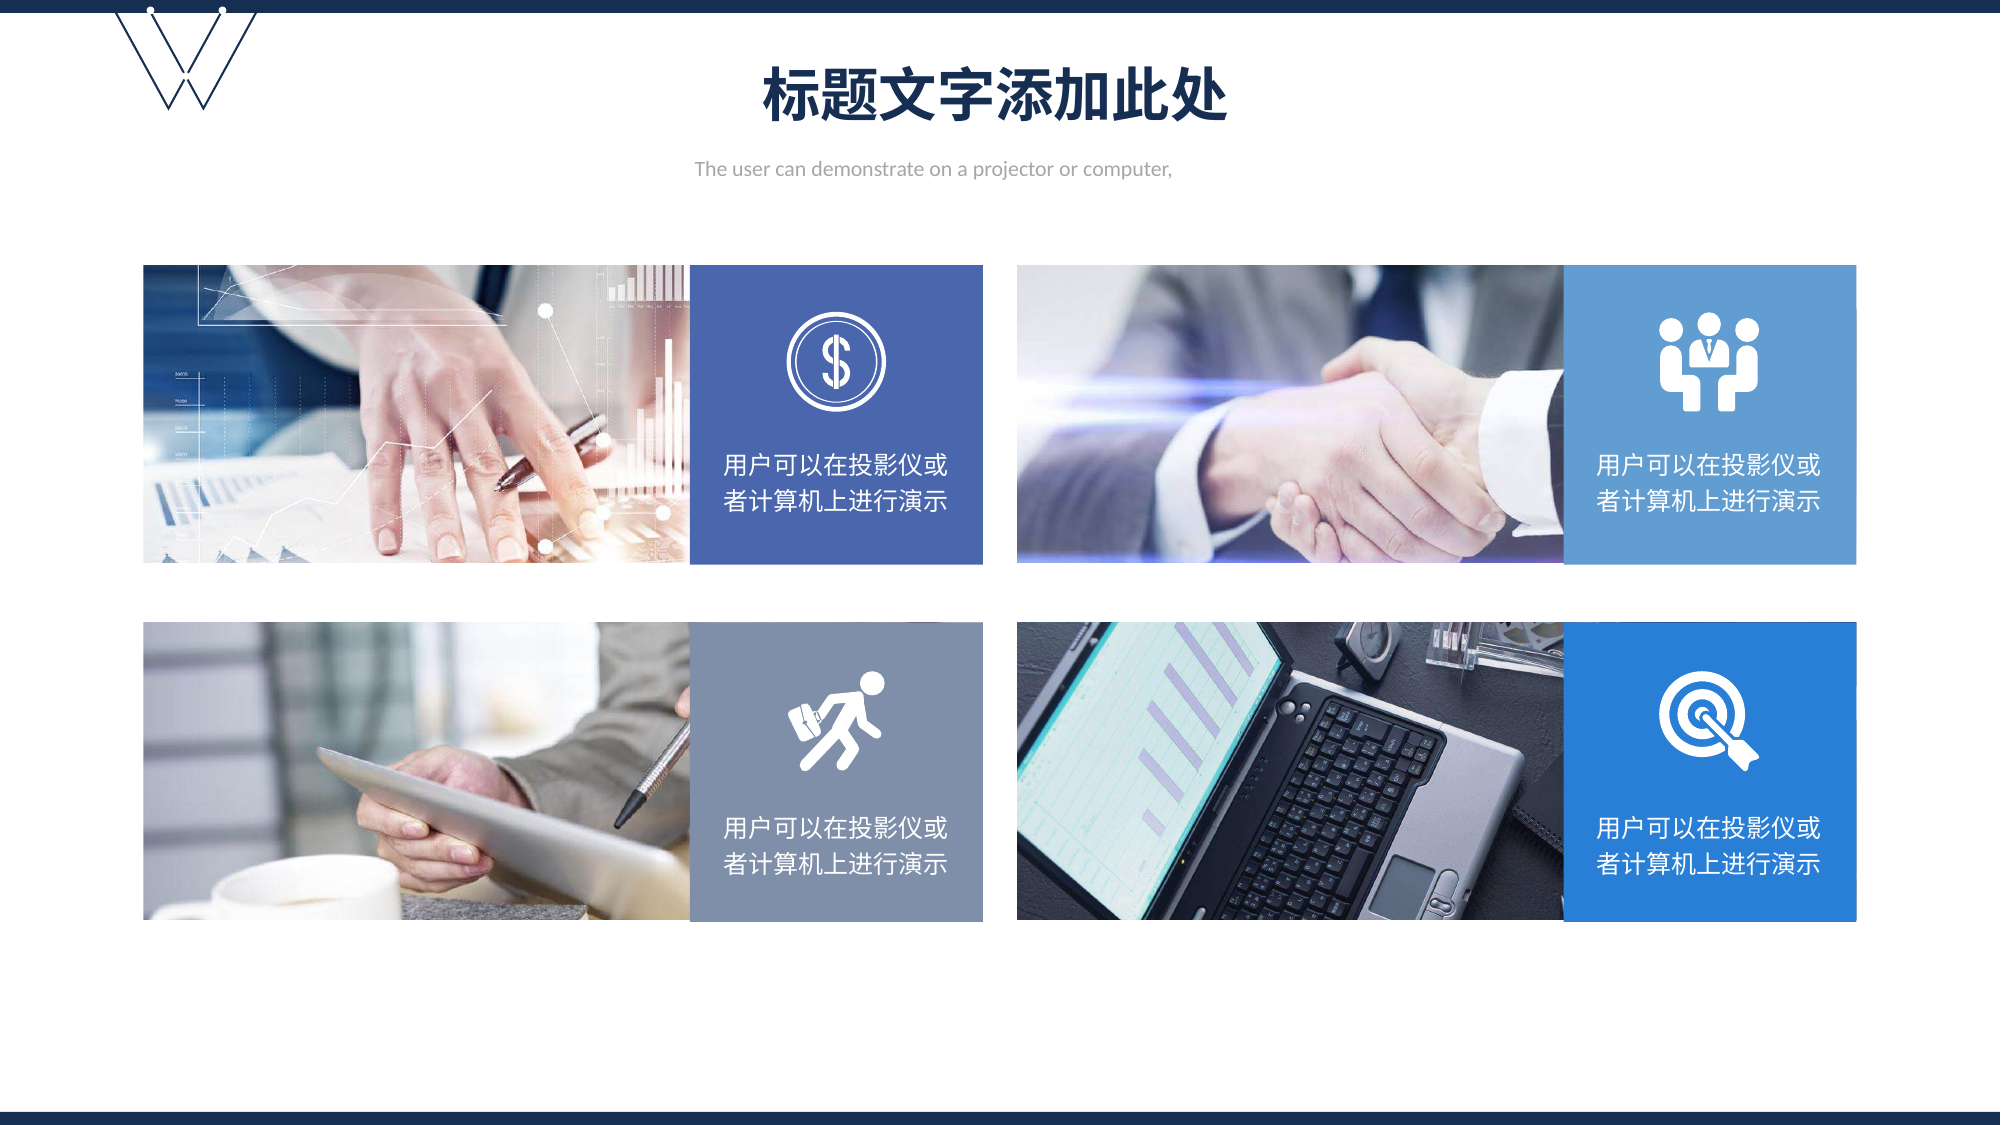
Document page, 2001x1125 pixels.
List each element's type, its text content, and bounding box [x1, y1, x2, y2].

picture [1017, 622, 1857, 920]
picture [1017, 265, 1857, 563]
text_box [689, 265, 983, 565]
text_box 标题文字添加此处 [747, 41, 1253, 136]
picture [143, 622, 983, 920]
picture [143, 265, 689, 563]
text_box The user can demonstrate on a projector or computer, [679, 143, 1320, 189]
text_box [689, 621, 984, 923]
